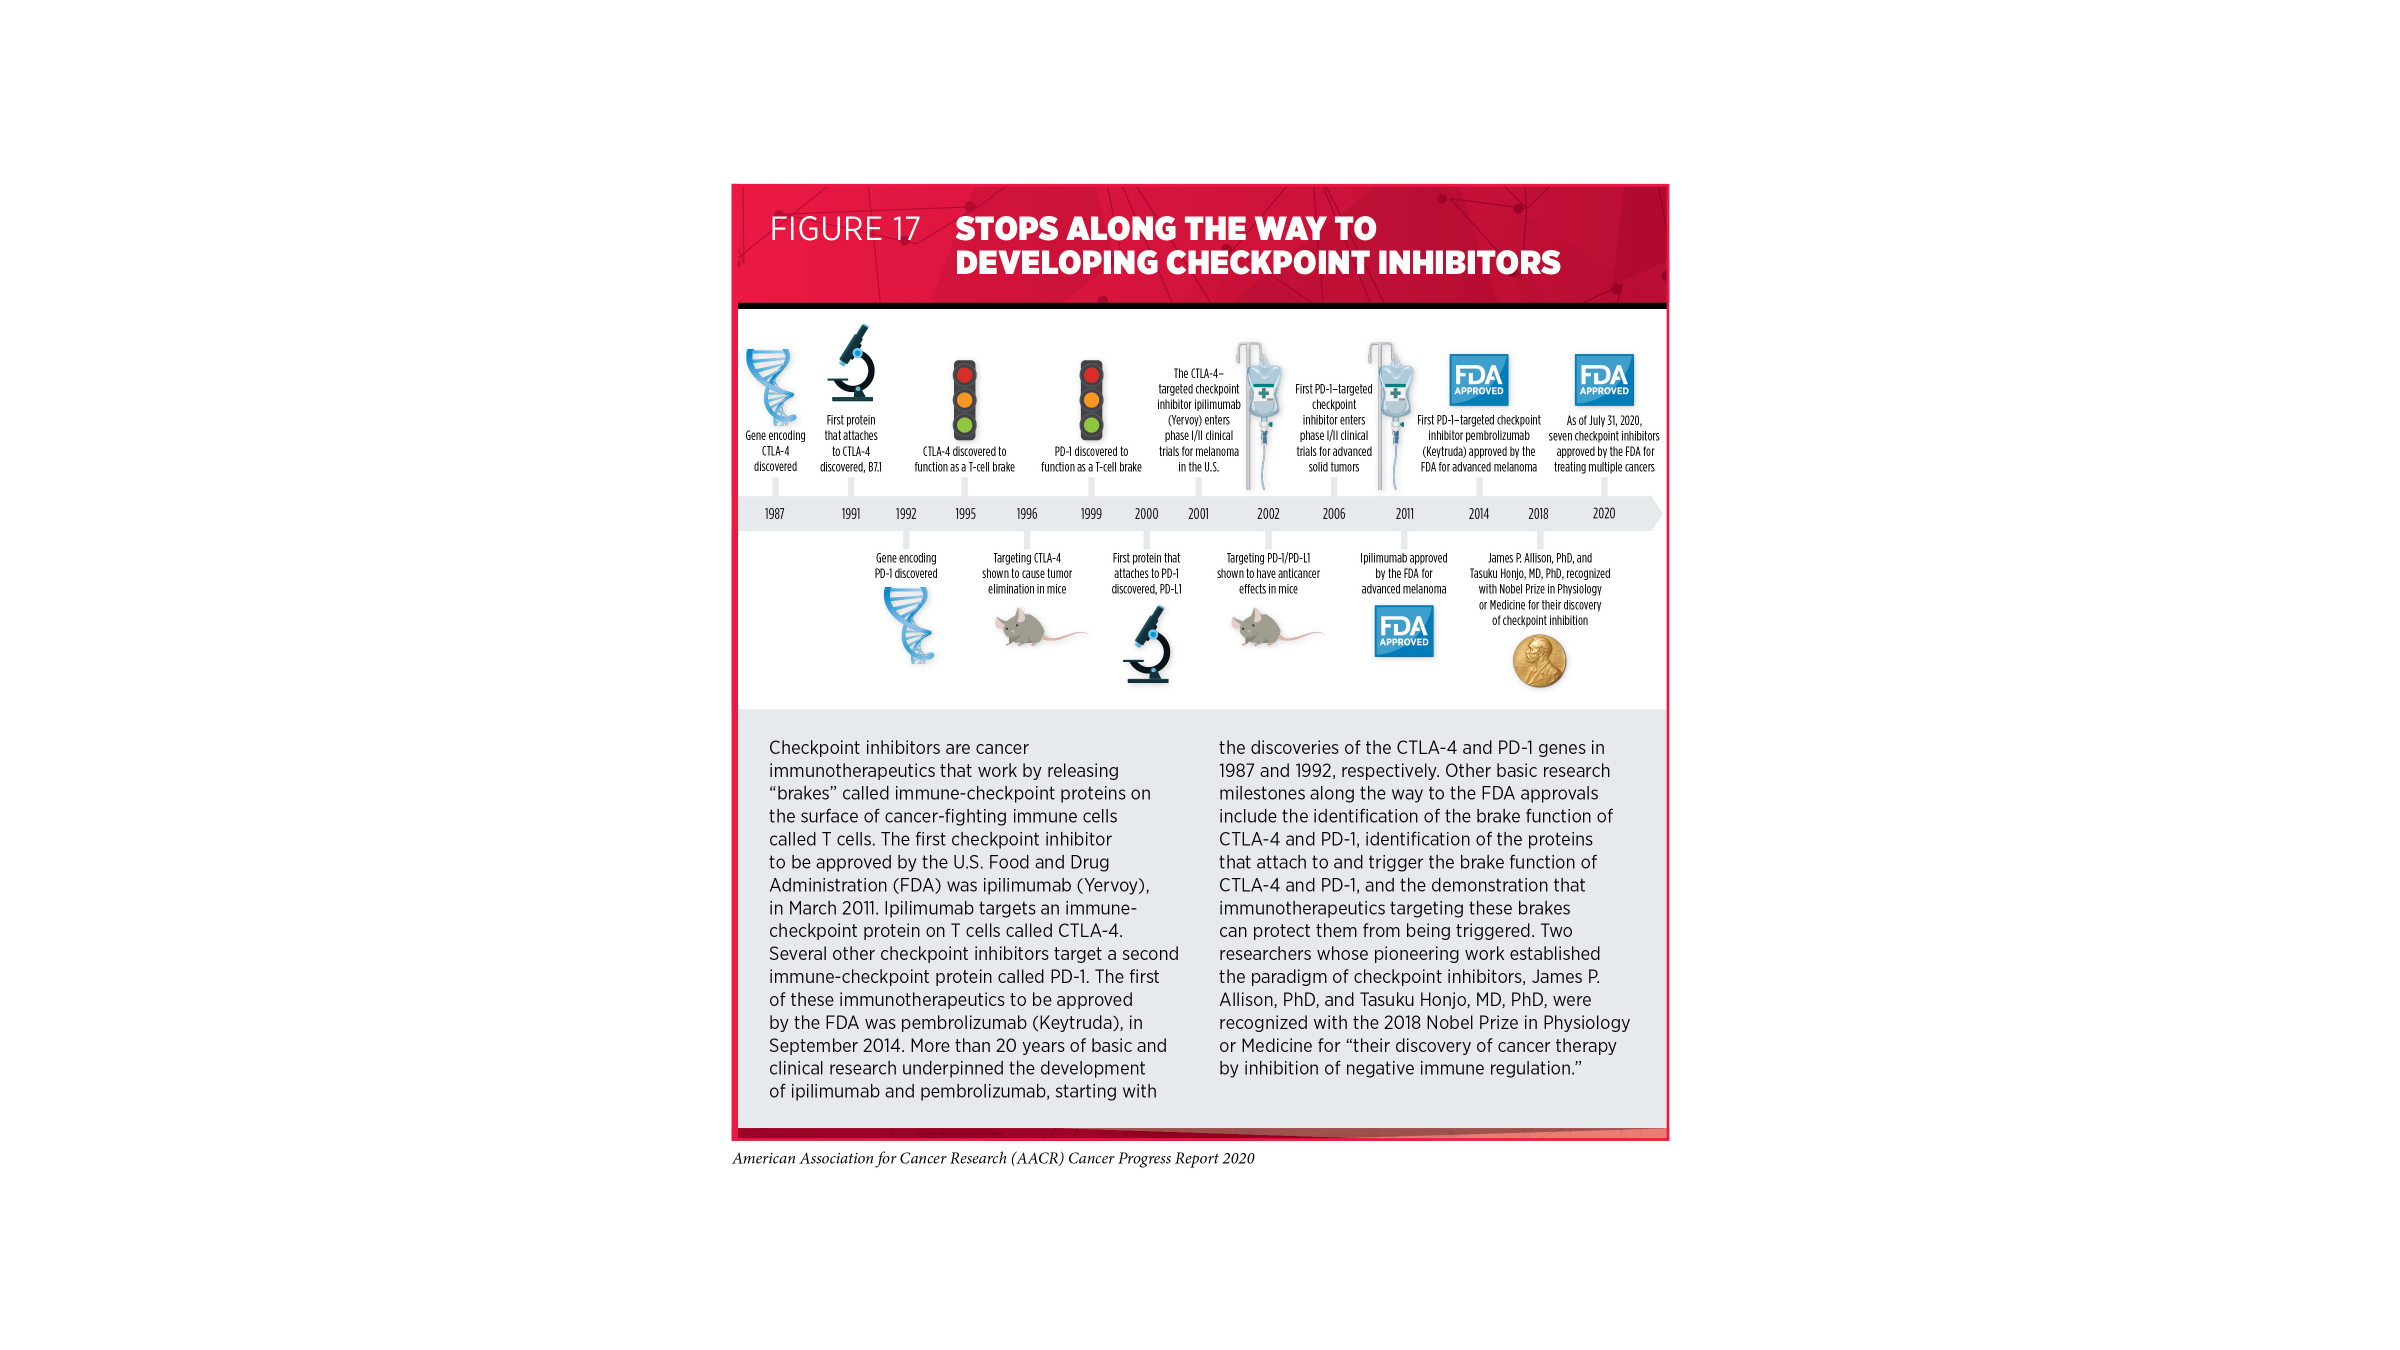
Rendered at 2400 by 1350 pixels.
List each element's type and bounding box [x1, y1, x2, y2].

picture [720, 174, 1680, 1175]
